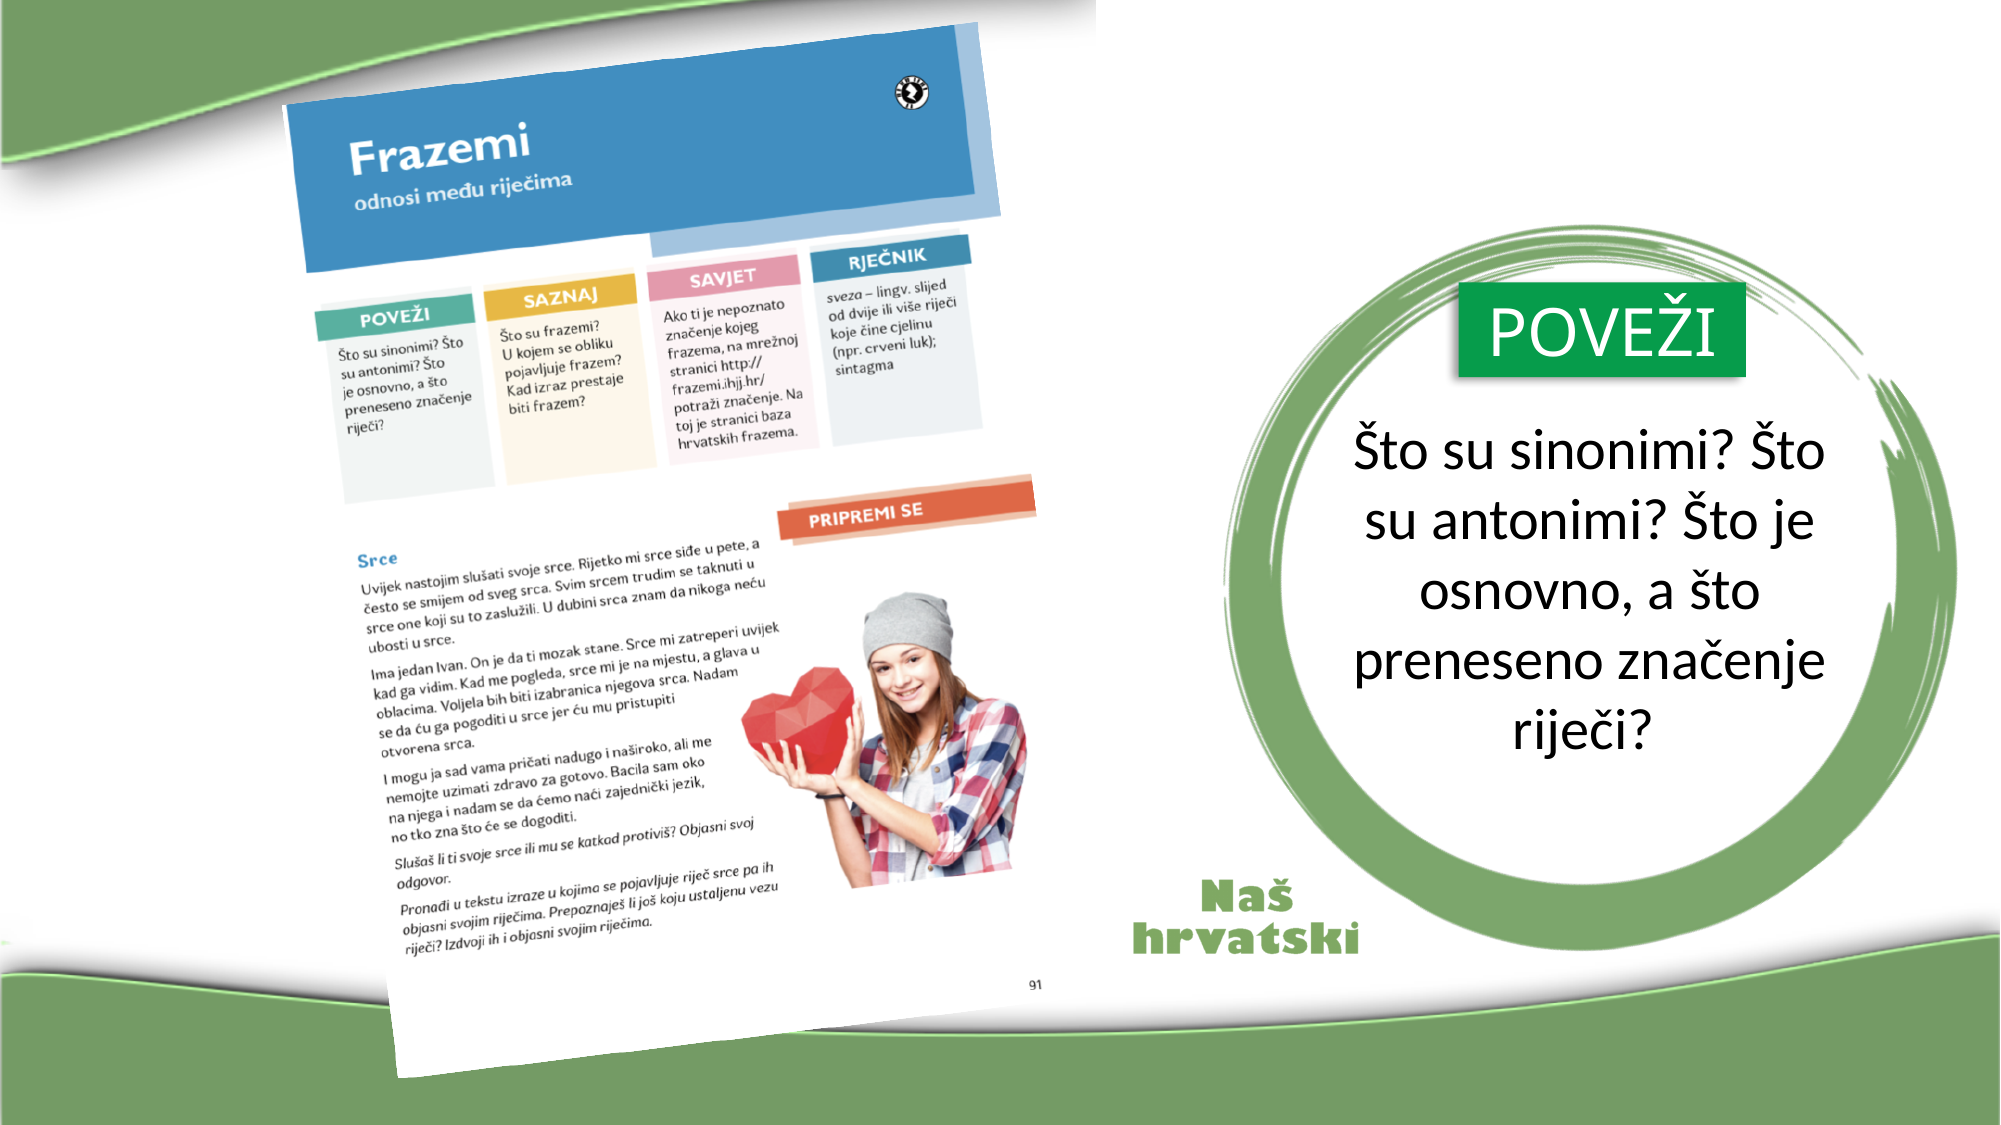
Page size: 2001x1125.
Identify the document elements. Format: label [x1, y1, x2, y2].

picture [282, 0, 1955, 1125]
